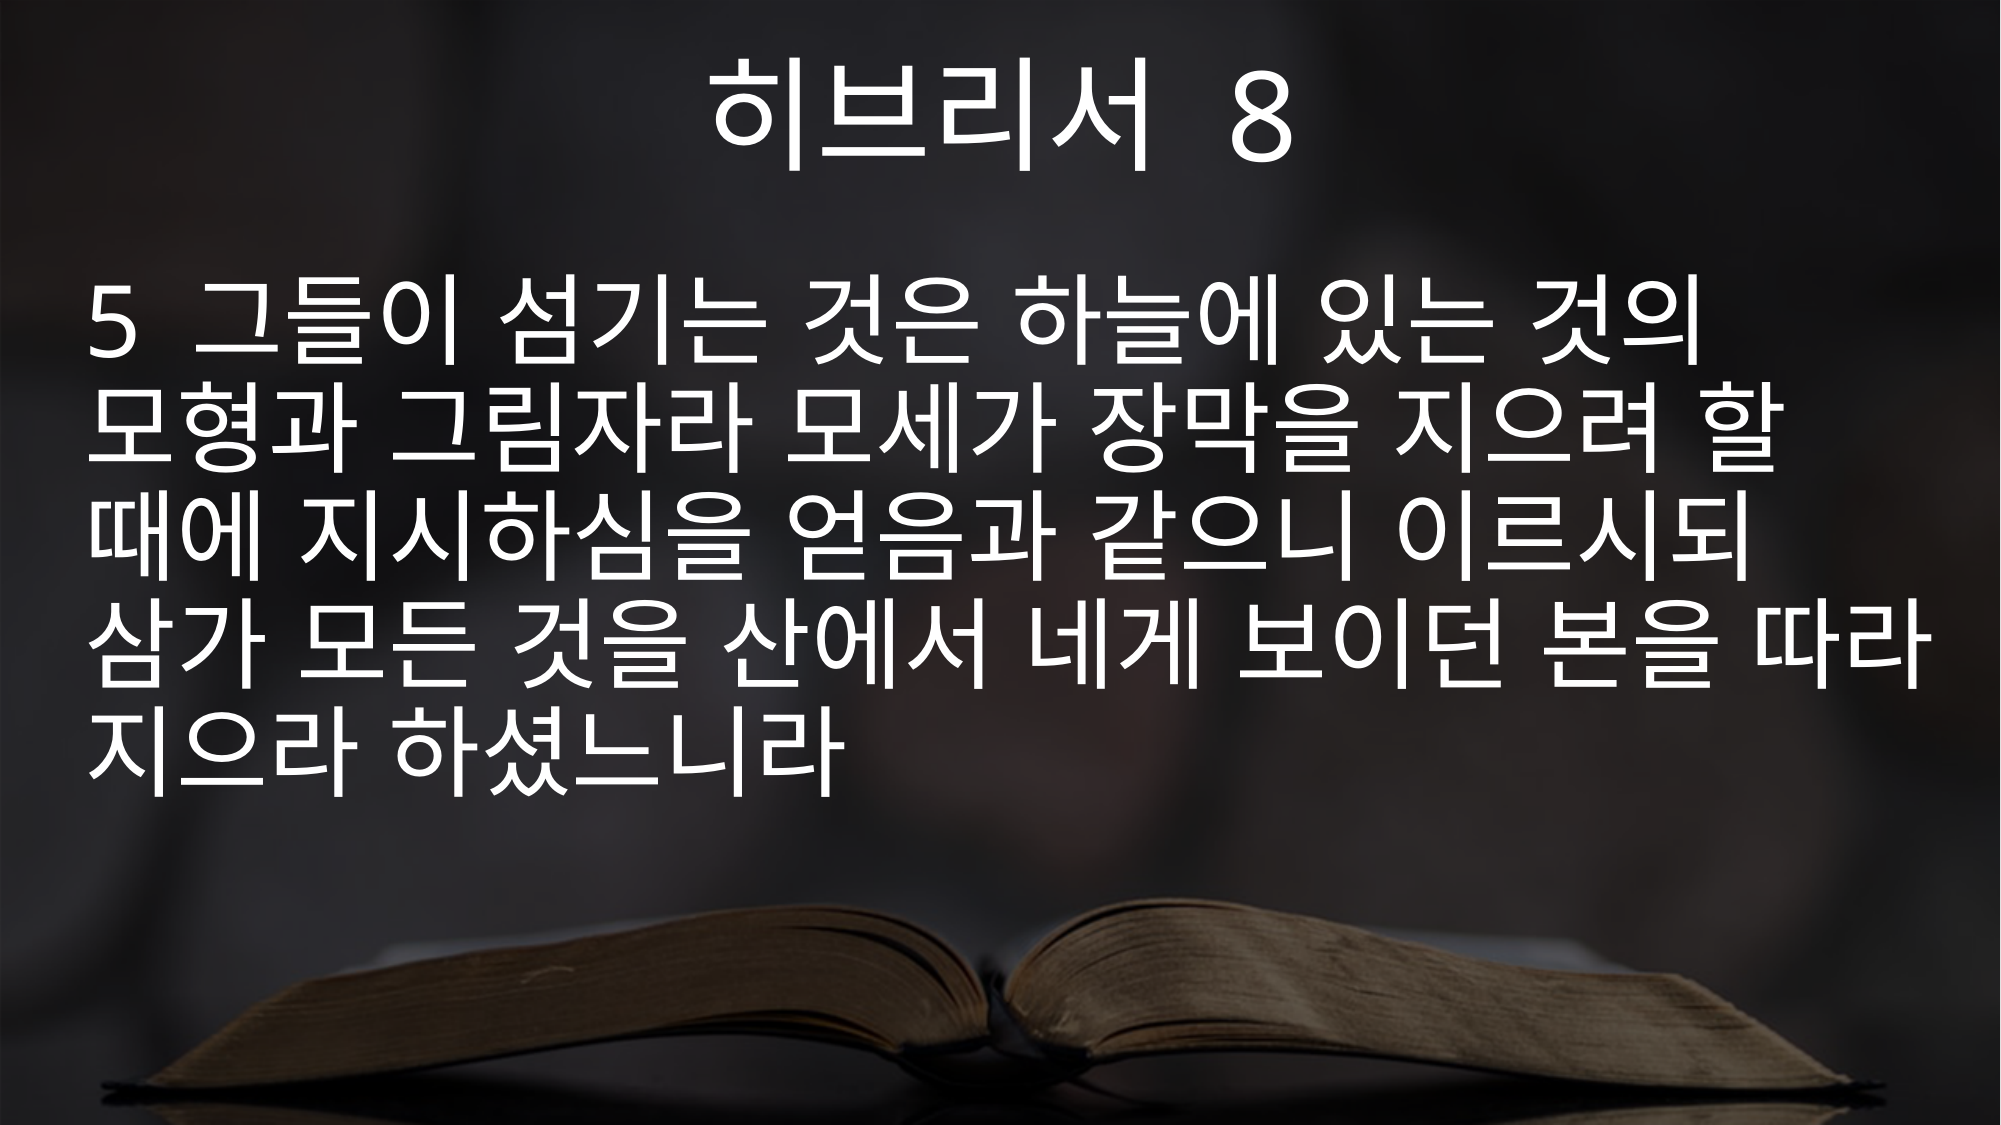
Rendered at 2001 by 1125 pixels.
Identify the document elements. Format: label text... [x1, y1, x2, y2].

footer 히브리서 8 [0, 32, 2000, 192]
list 5 그들이 섬기는 것은 하늘에 있는 것의 모형과 그림자라 모세가 장막을 지으려 할 때에 지시하심을 얻음과 같으니 이르시되 삼가 모든 것을 산에서 네게 보이던 본을 따라 지으라 하셨느니라 [69, 263, 1953, 423]
picture [0, 0, 2001, 1125]
